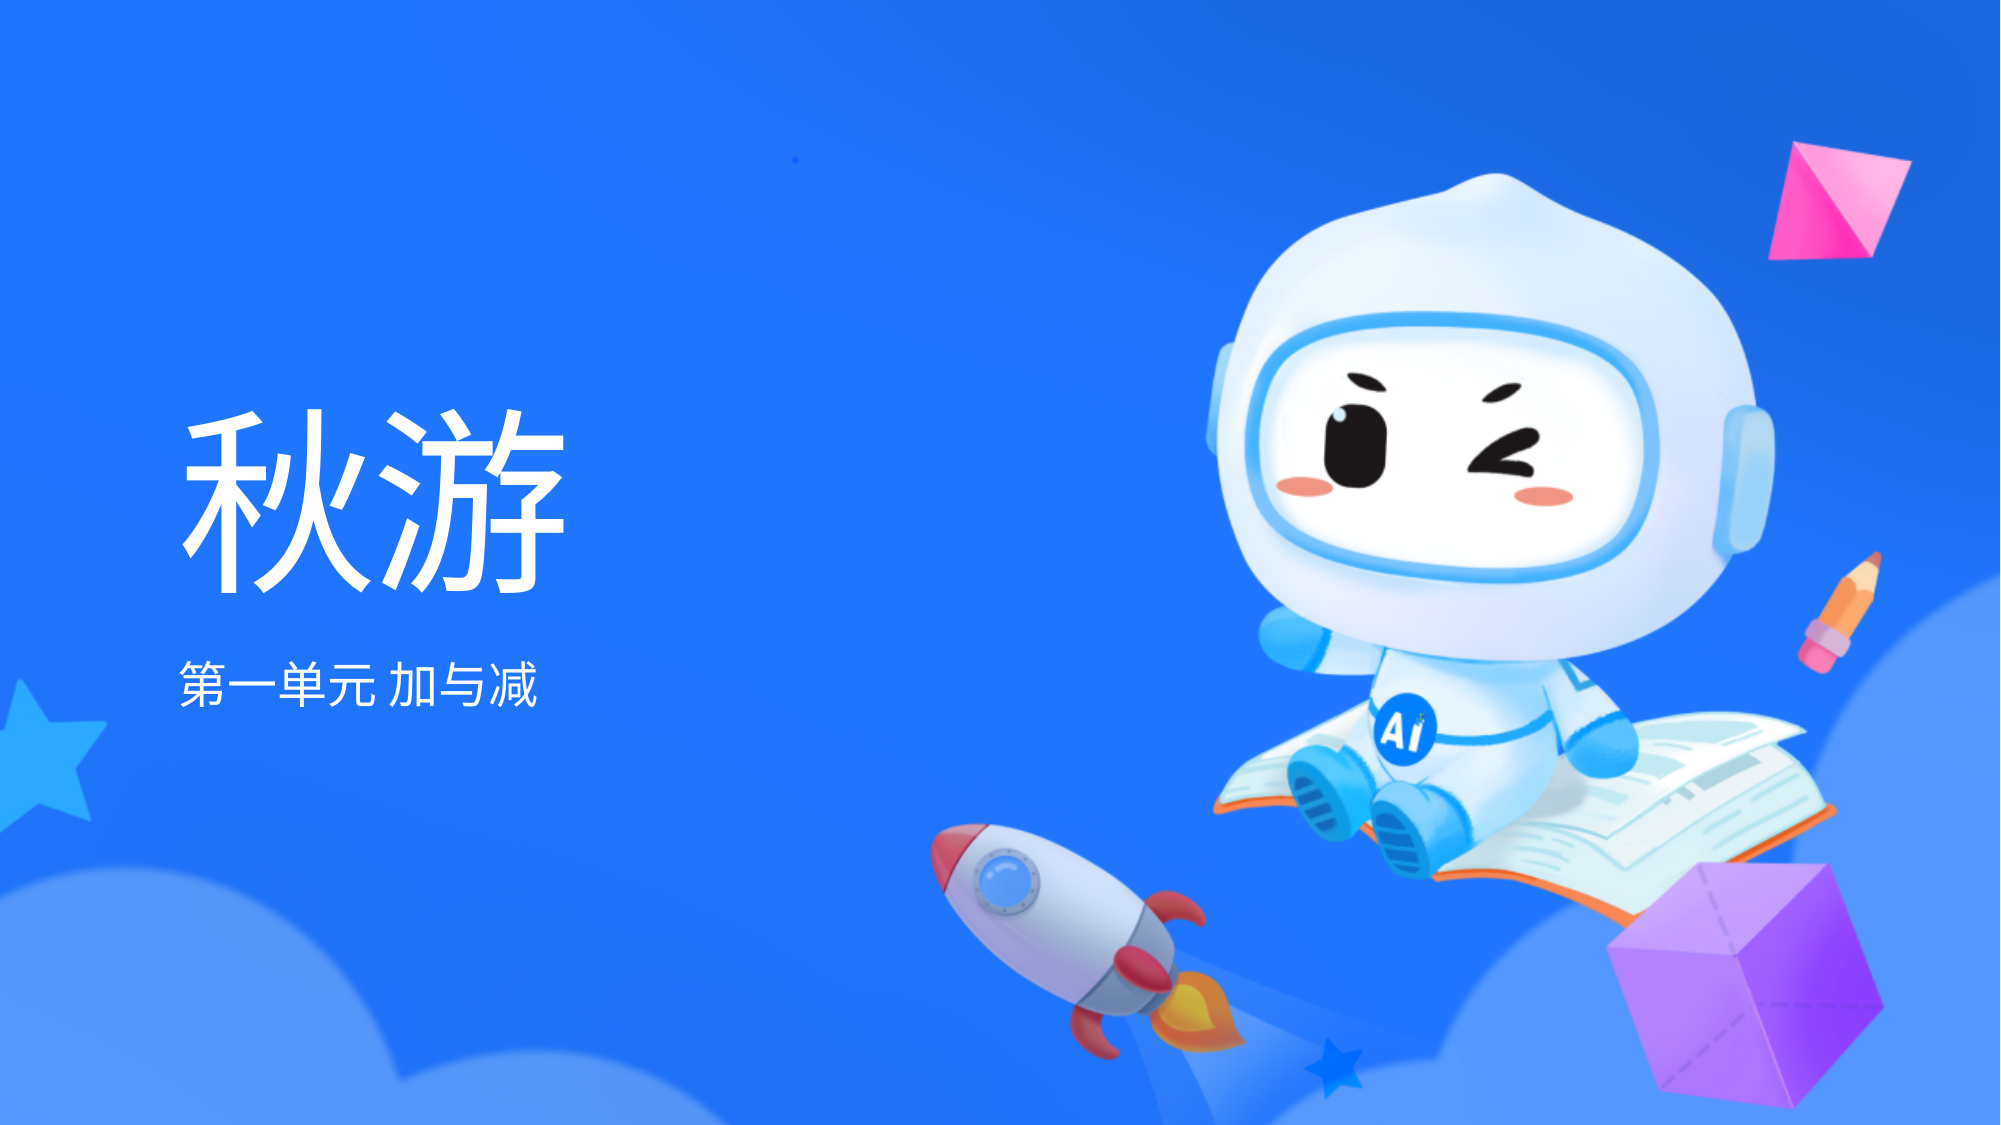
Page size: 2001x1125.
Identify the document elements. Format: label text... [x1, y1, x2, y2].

text_box 秋游 [162, 369, 1198, 625]
text_box 第一单元 加与减 [162, 646, 919, 721]
picture [0, 0, 2001, 1125]
